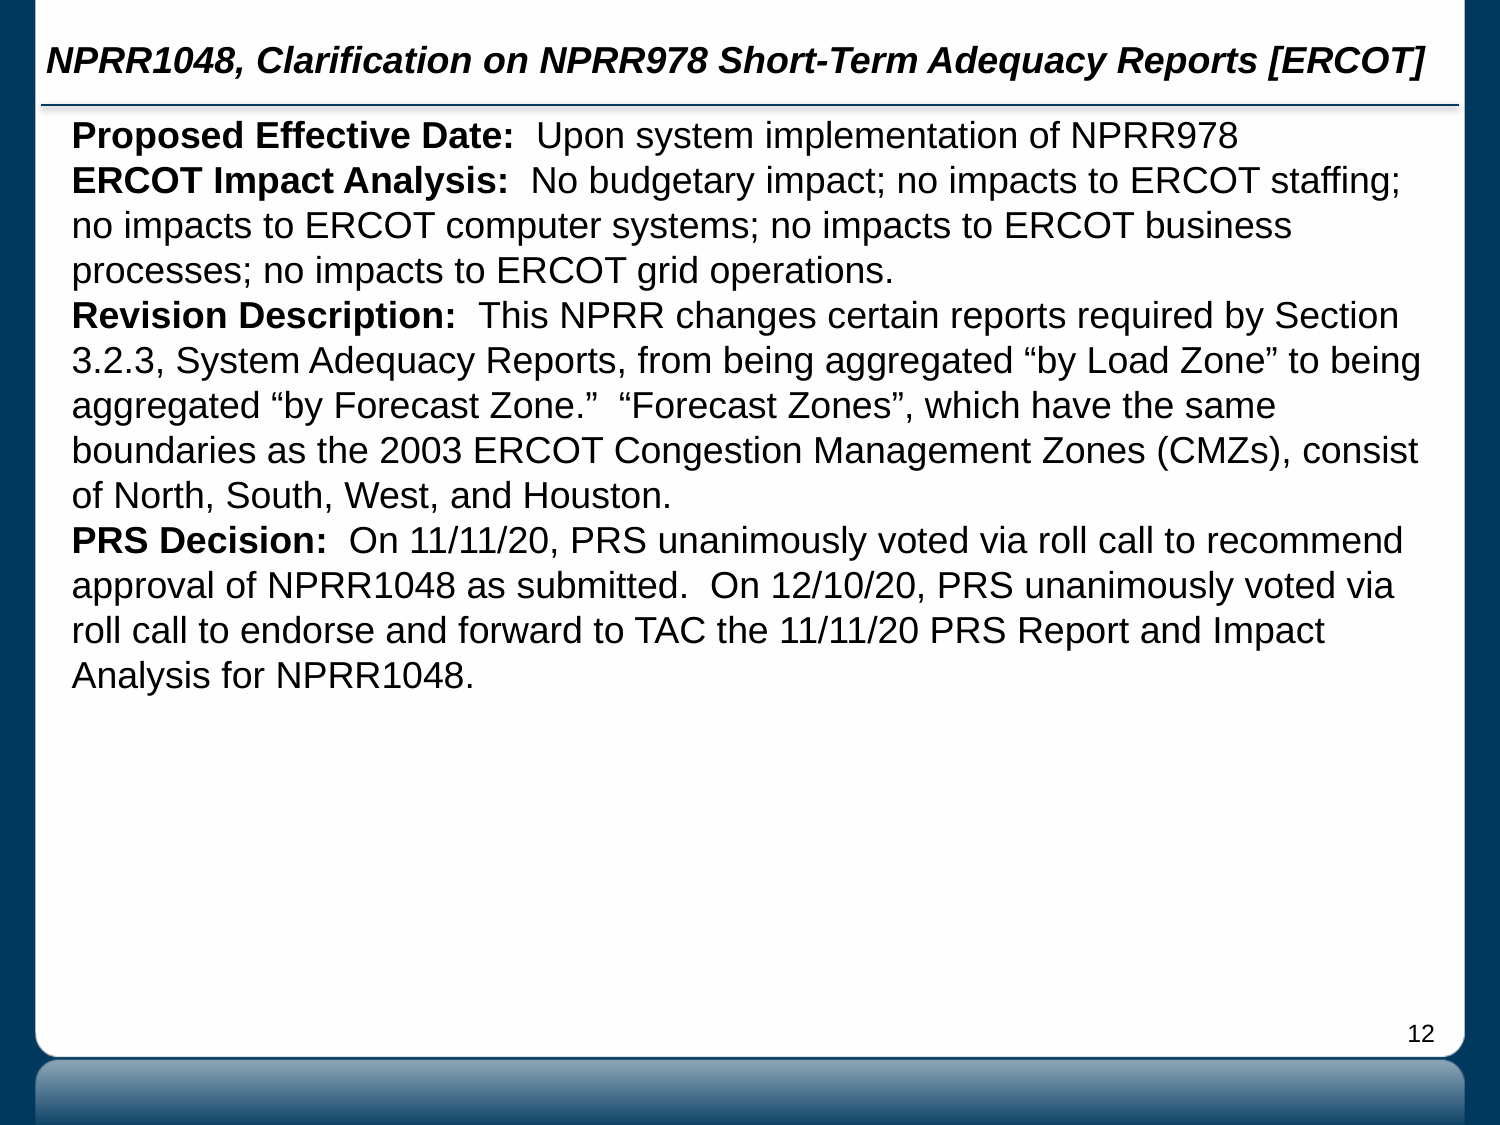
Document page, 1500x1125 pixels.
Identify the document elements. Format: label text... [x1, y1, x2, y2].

picture [35, 0, 1465, 1125]
text_box Proposed Effective Date: Upon system implementation of NPRR978 ERCOT Impact Analysis: No budgetary impact; no impacts to ERCOT staffing; no impacts to ERCOT computer systems; no impacts to ERCOT business processes; no impacts to ERCOT grid operations. Revision Description: This NPRR changes certain reports required by Section 3.2.3, System Adequacy Reports, from being aggregated “by Load Zone” to being aggregated “by Forecast Zone.” “Forecast Zones”, which have the same boundaries as the 2003 ERCOT Congestion Management Zones (CMZs), consist of North, South, West, and Houston. PRS Decision: On 11/11/20, PRS unanimously voted via roll call to recommend approval of NPRR1048 as submitted. On 12/10/20, PRS unanimously voted via roll call to endorse and forward to TAC the 11/11/20 PRS Report and Impact Analysis for NPRR1048. [56, 103, 1448, 704]
title NPRR1048, Clarification on NPRR978 Short-Term Adequacy Reports [ERCOT] [31, 20, 1464, 97]
